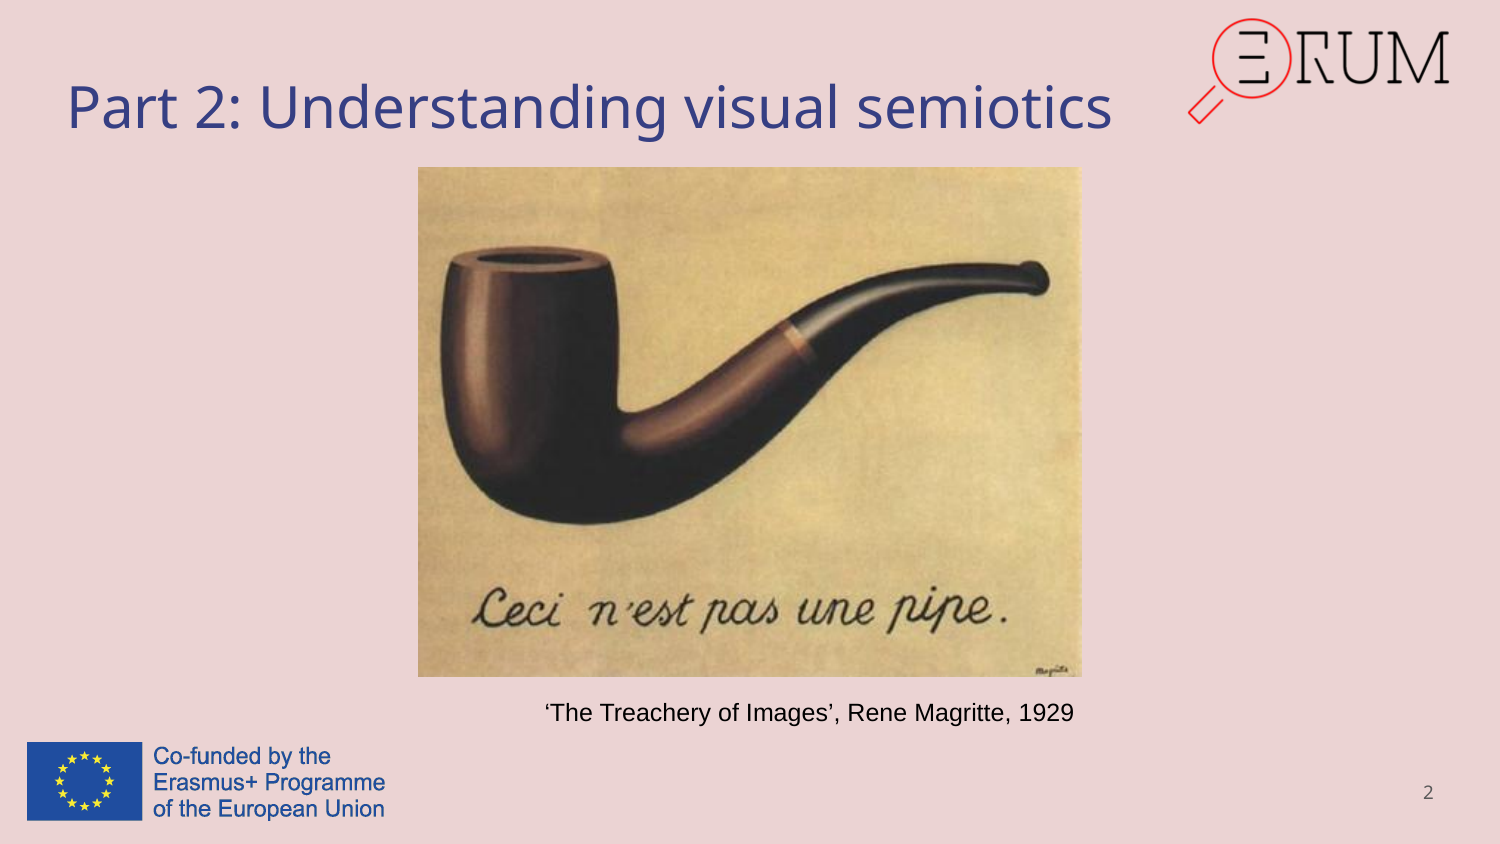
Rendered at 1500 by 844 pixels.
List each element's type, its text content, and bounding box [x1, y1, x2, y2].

picture [27, 742, 385, 821]
picture [418, 167, 1082, 677]
title Part 2: Understanding visual semiotics [51, 55, 1168, 150]
text_box ‘The Treachery of Images’, Rene Magritte, 1929 [529, 689, 1091, 734]
slide_number 2 [1358, 761, 1449, 826]
picture [1136, 0, 1500, 137]
